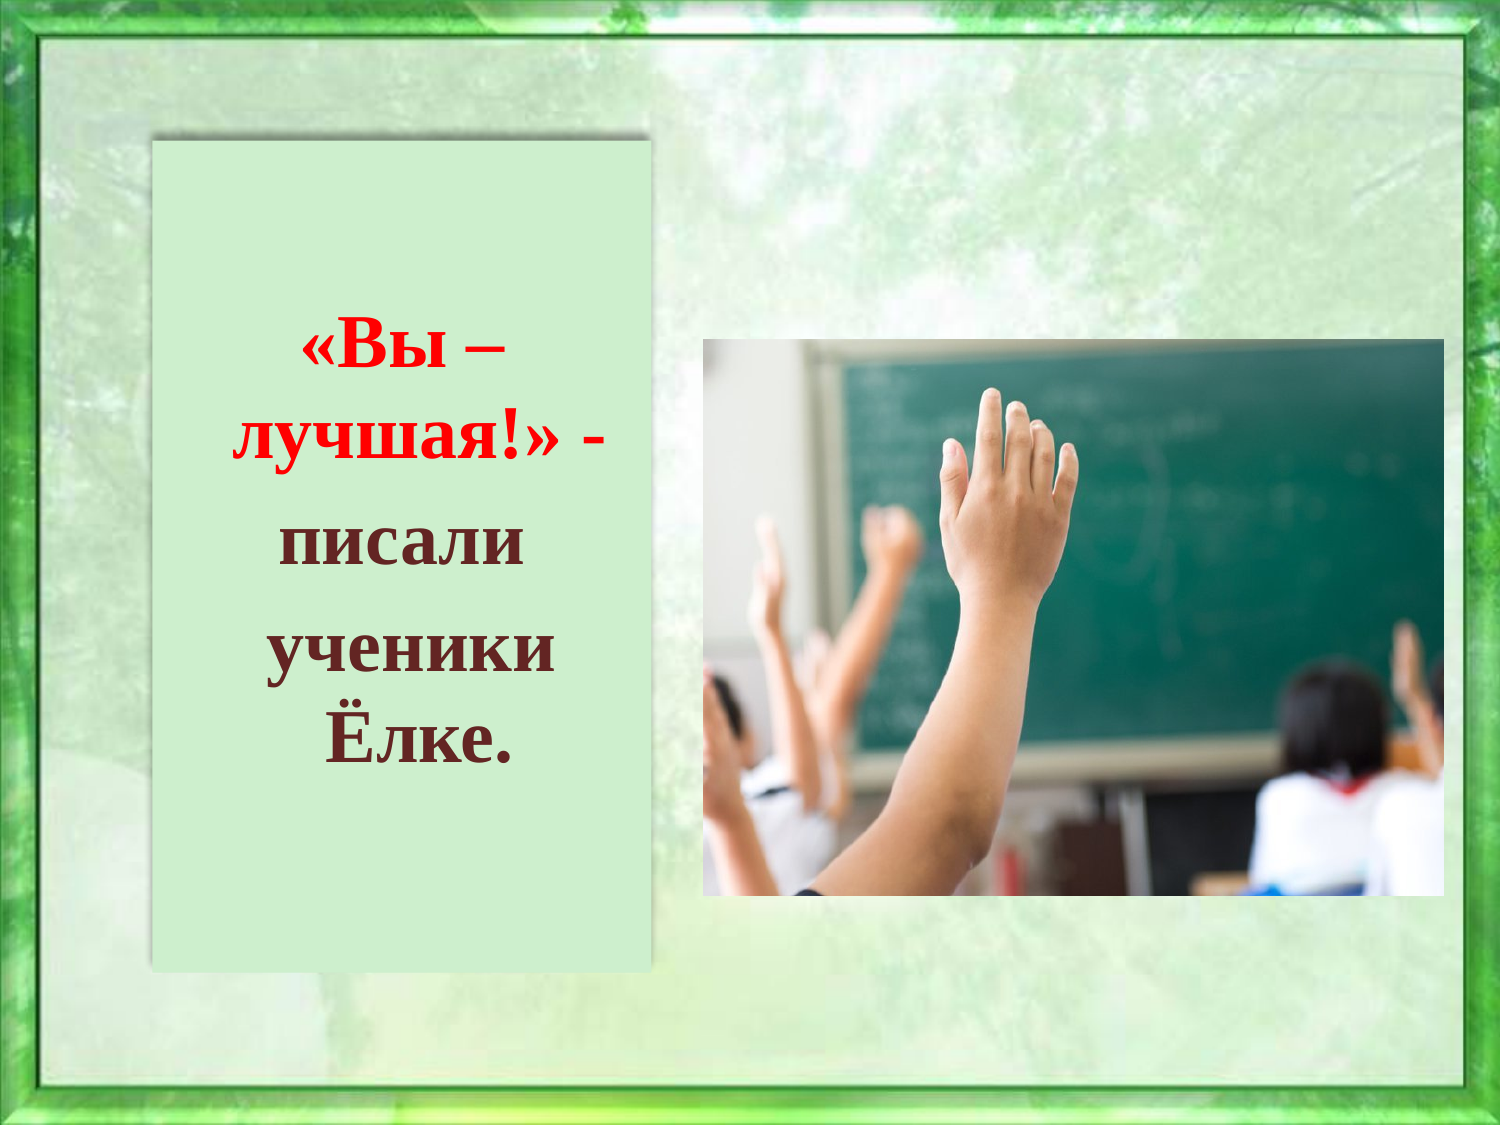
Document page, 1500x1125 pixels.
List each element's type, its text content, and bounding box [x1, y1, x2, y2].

picture [0, 0, 1500, 1125]
list «Вы –лучшая!» - писали ученики Ёлке. [152, 140, 652, 973]
